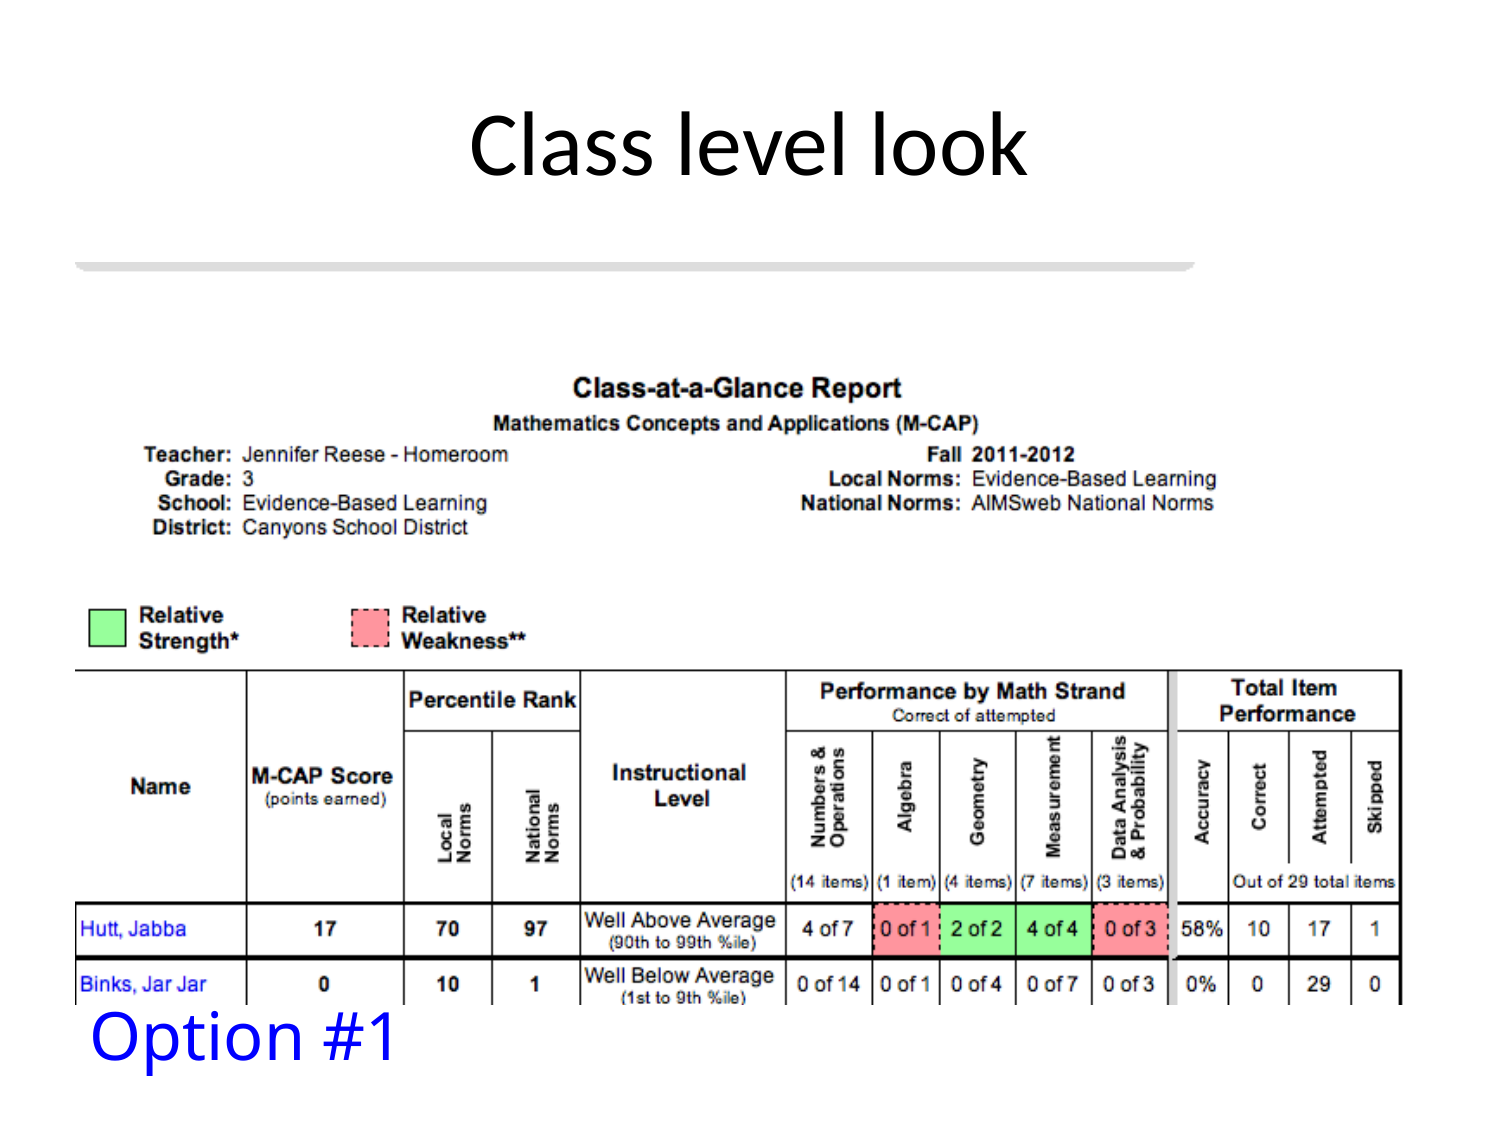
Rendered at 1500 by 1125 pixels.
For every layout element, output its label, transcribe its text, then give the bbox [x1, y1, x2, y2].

title Class level look [75, 45, 1425, 233]
text_box Option #1 [75, 1013, 518, 1081]
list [74, 262, 1426, 1006]
